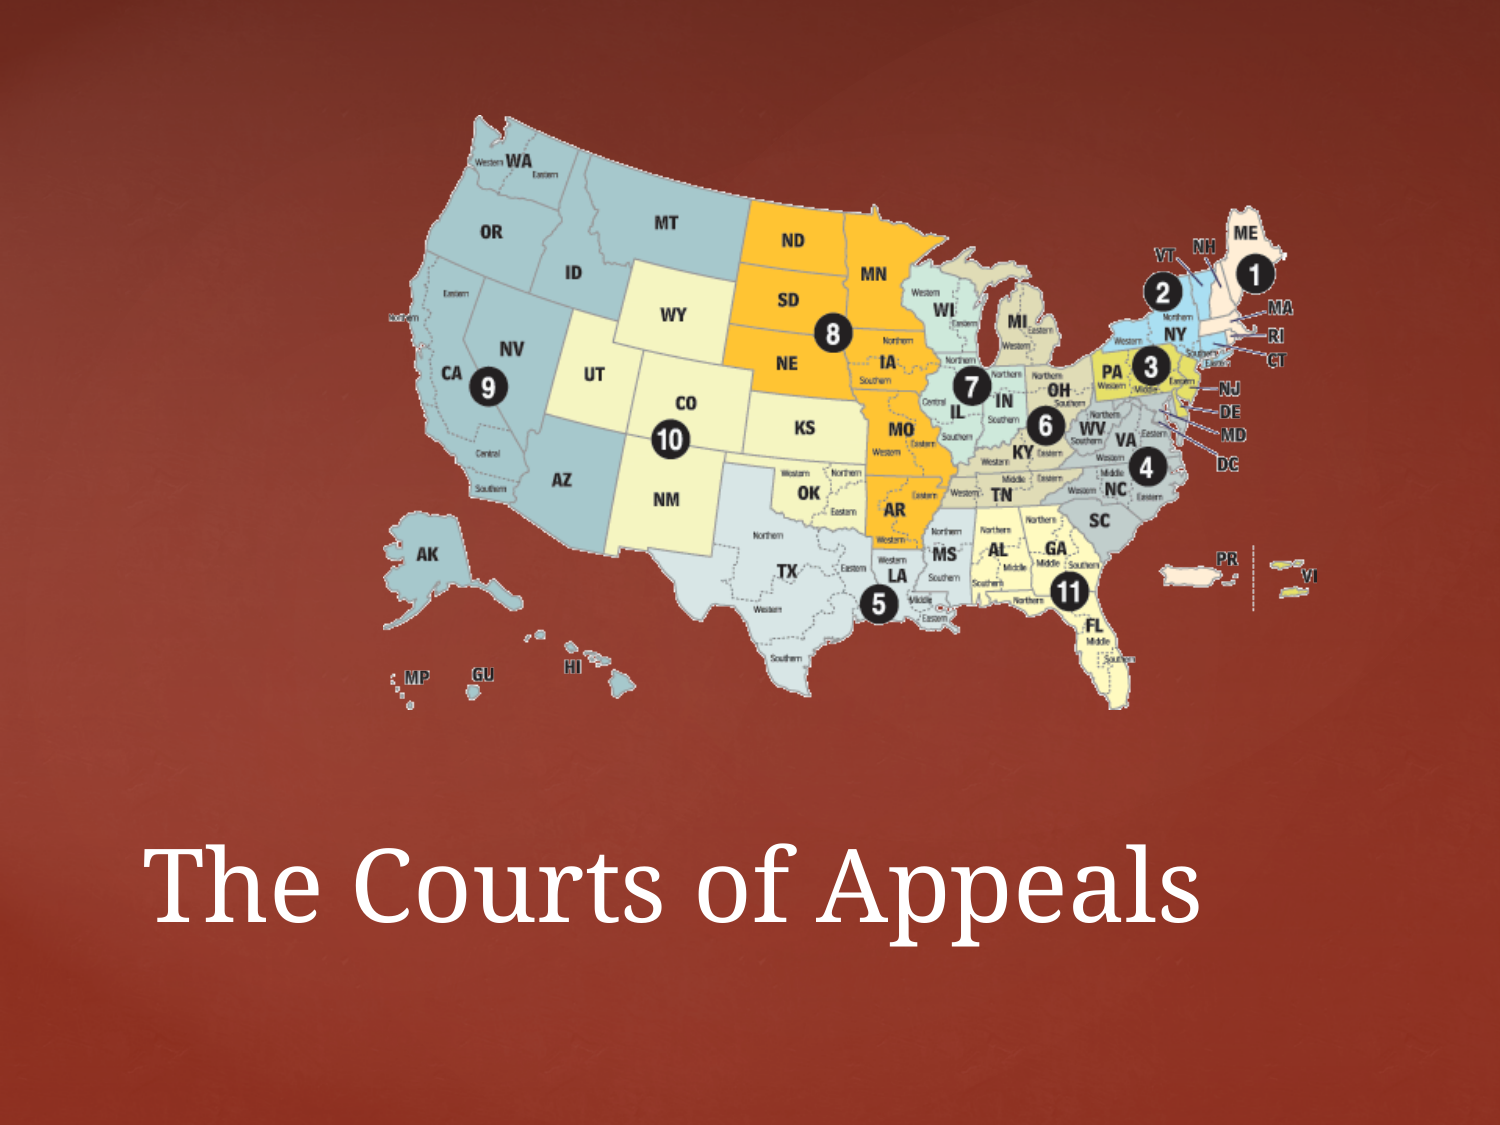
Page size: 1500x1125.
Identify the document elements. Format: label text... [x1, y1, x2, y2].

title The Courts of Appeals [127, 800, 1365, 950]
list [383, 115, 1317, 710]
